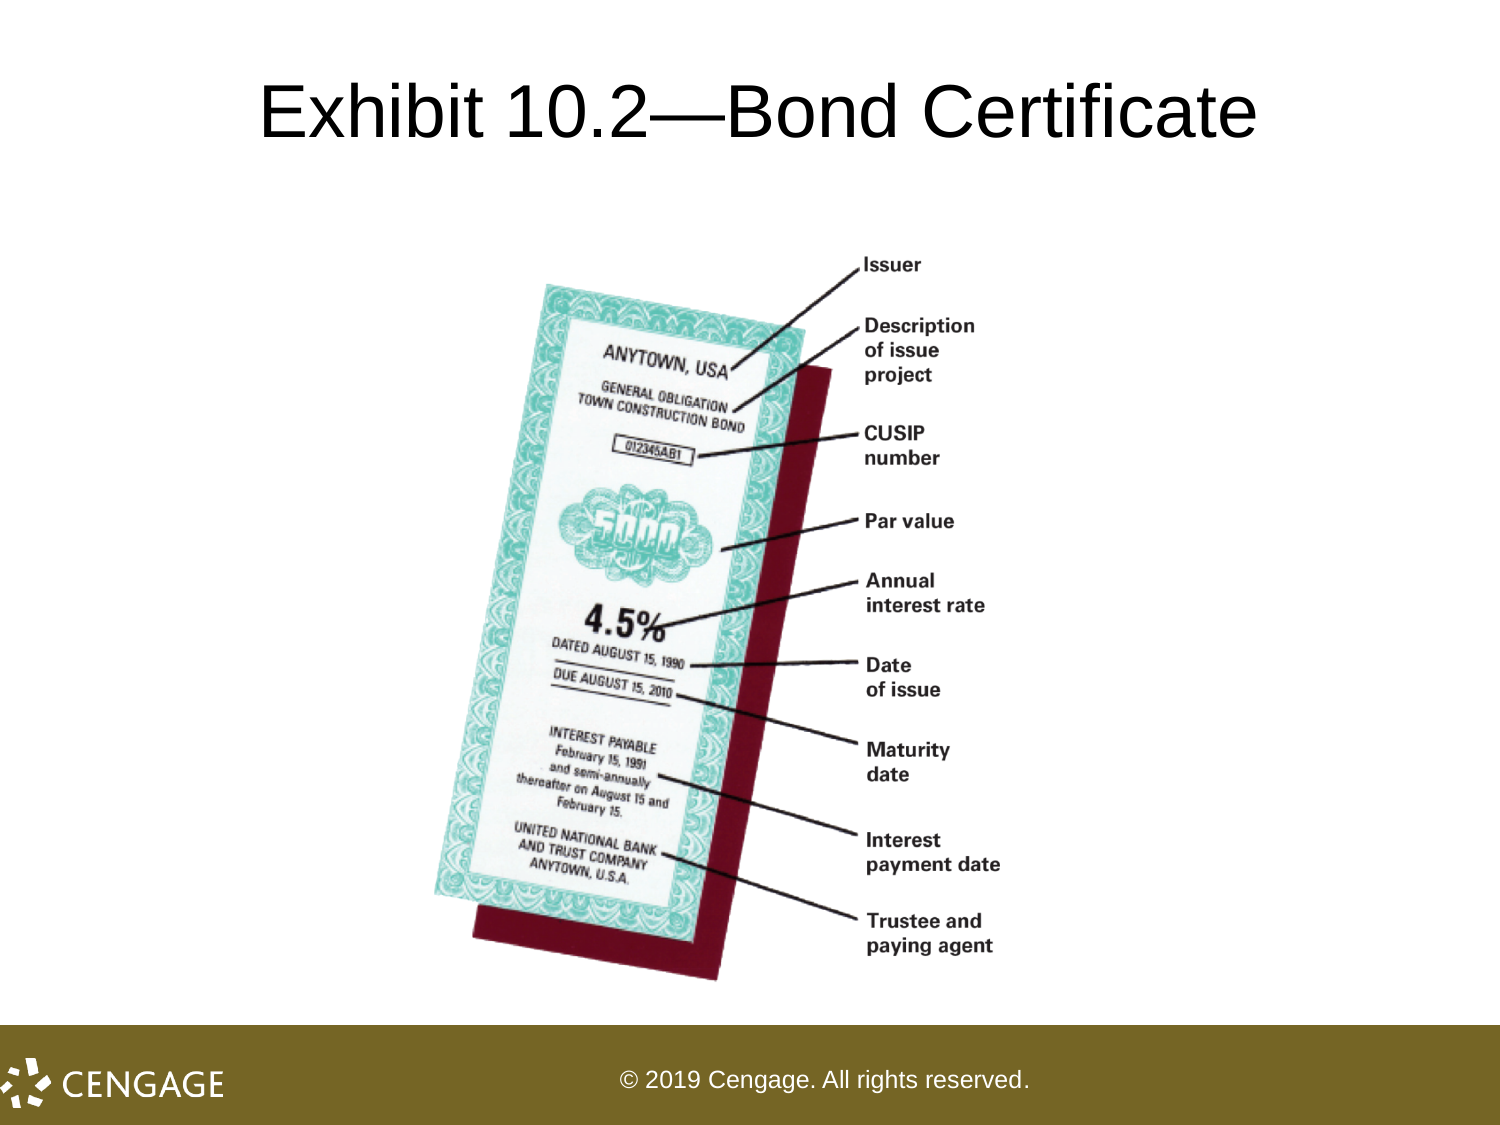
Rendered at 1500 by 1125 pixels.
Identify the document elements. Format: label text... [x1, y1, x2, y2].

picture [419, 251, 1006, 987]
title Exhibit 10.2—Bond Certificate [100, 25, 1419, 191]
picture [0, 1058, 223, 1108]
